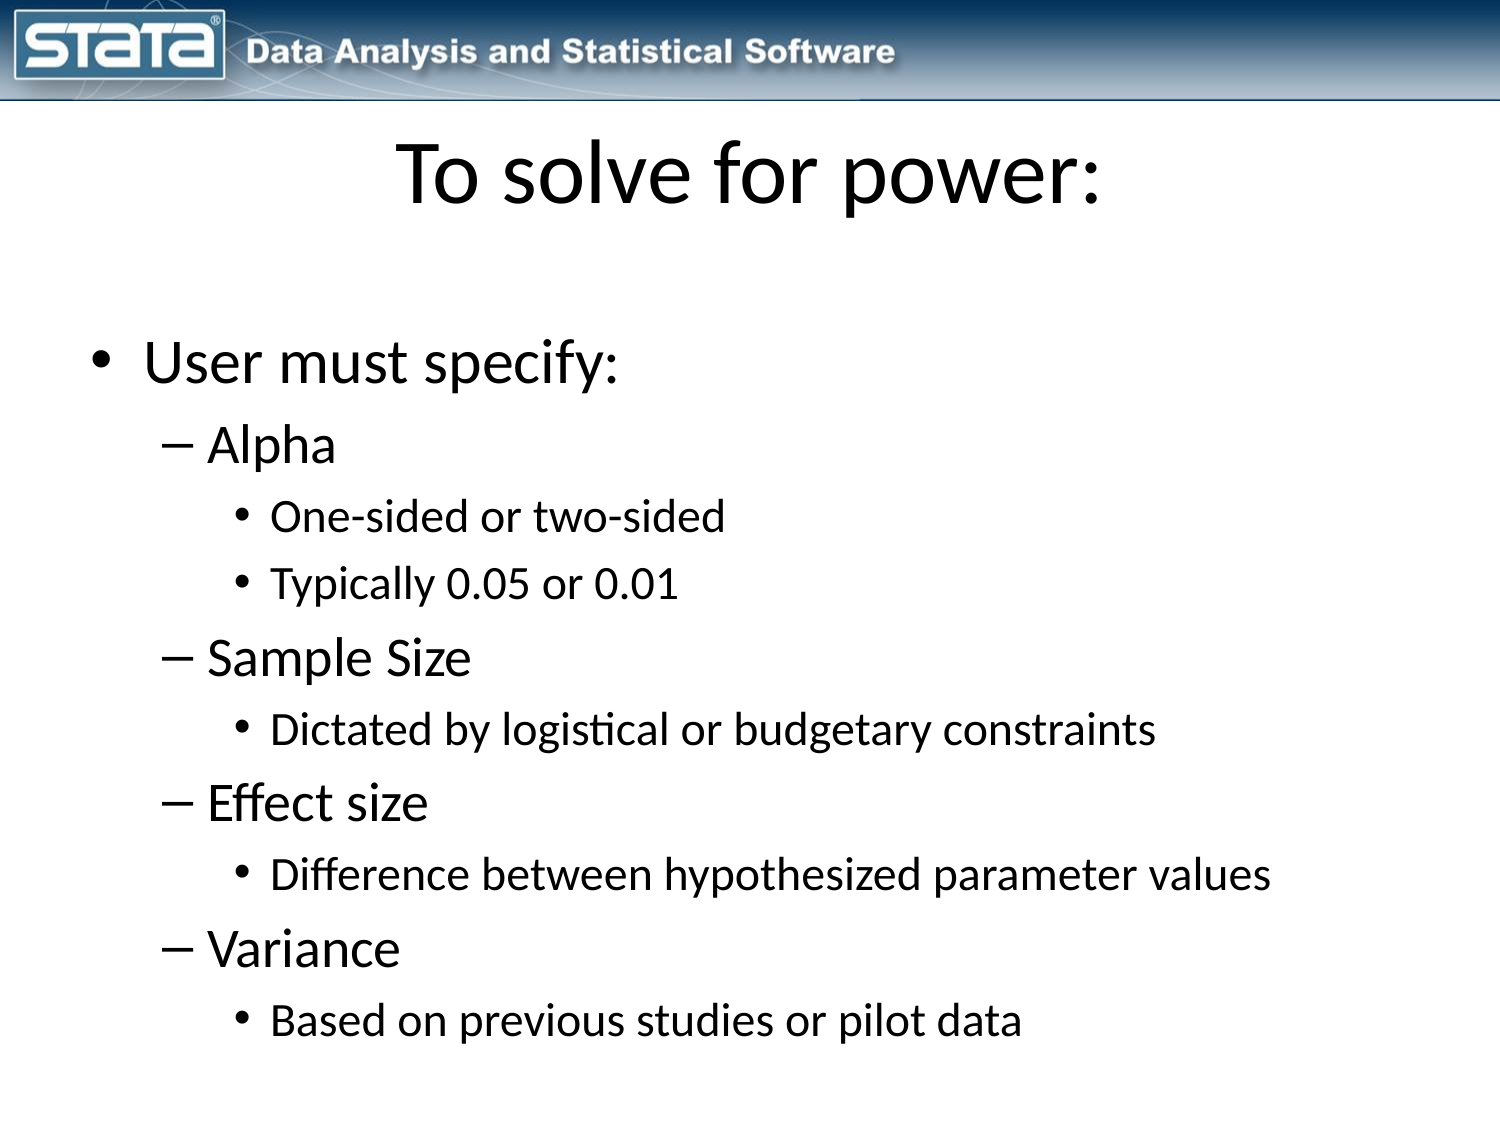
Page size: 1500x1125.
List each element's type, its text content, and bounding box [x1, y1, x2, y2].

list User must specify: Alpha One-sided or two-sided Typically 0.05 or 0.01 Sample Size Dictated by logistical or budgetary constraints Effect size Difference between hypothesized parameter values Variance Based on previous studies or pilot data [75, 312, 1425, 1055]
picture [0, 0, 1500, 102]
title To solve for power: [75, 109, 1425, 233]
